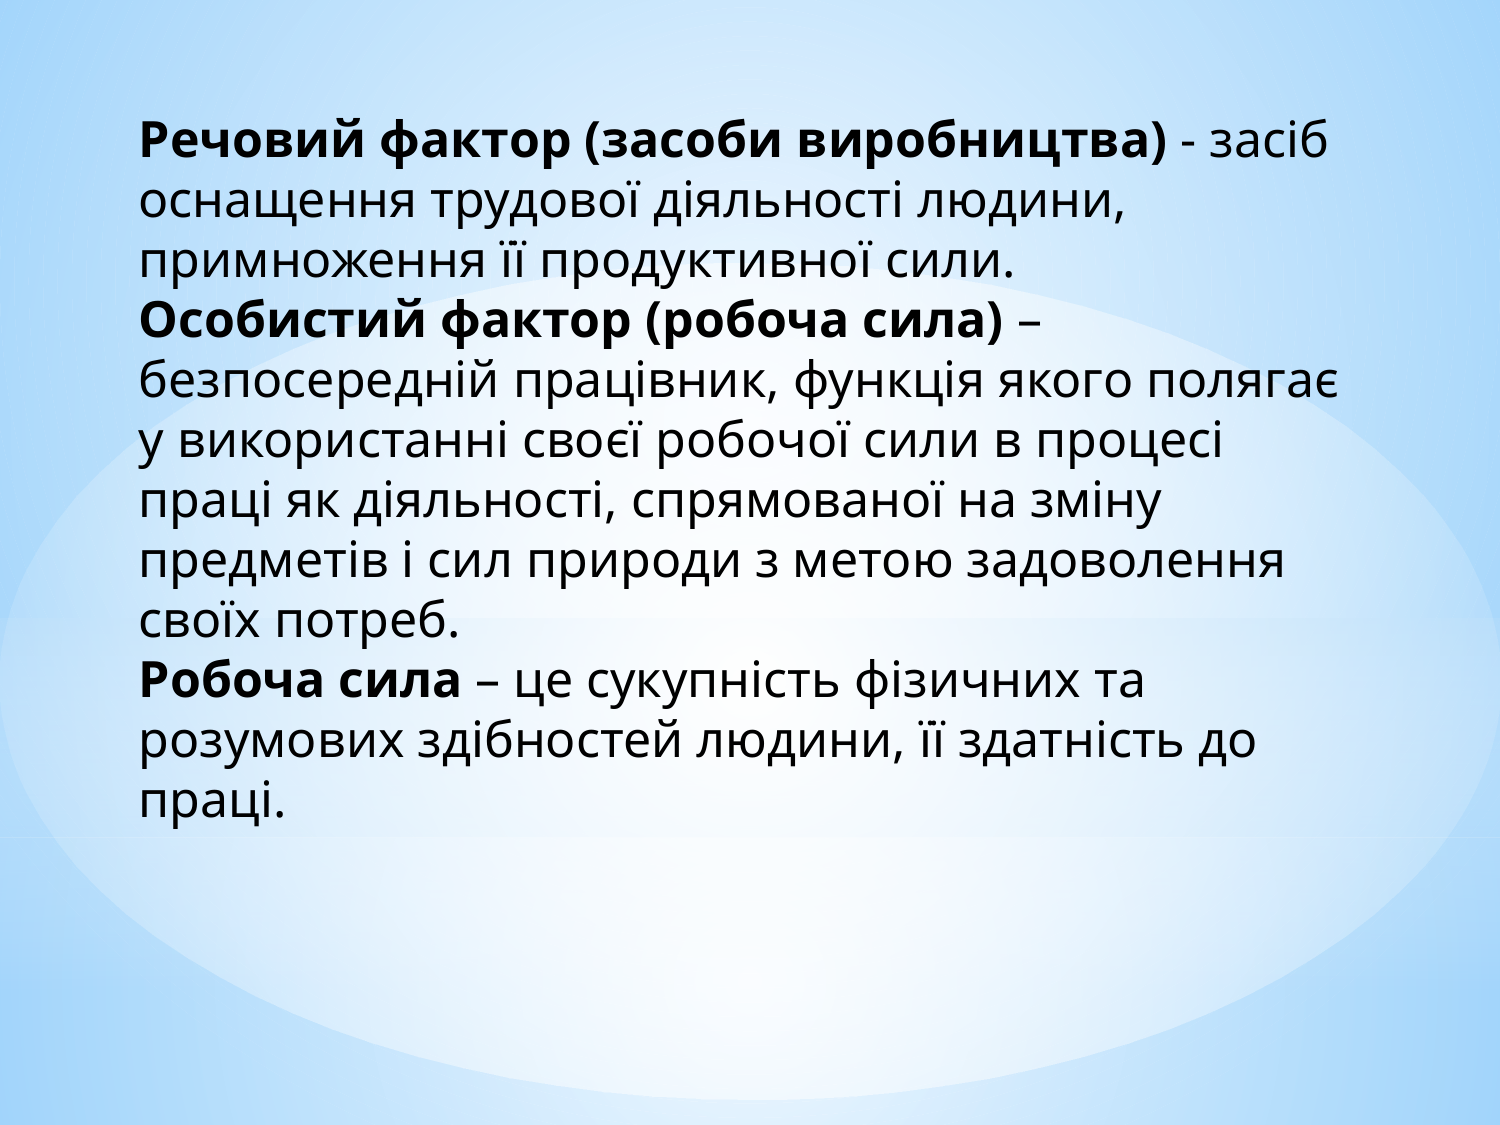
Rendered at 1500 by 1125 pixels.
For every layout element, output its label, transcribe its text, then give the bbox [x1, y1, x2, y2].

text_box Речовий фактор (засоби виробництва) - засіб оснащення трудової діяльності людини, примноження її продуктивної сили. Особистий фактор (робоча сила) – безпосередній працівник, функція якого полягає у використанні своєї робочої сили в процесі праці як діяльності, спрямованої на зміну предметів i сил природи з метою задоволення своїх потреб. Робоча сила – це сукупність фізичних та розумових здібностей людини, її здатність до праці. [123, 100, 1376, 896]
